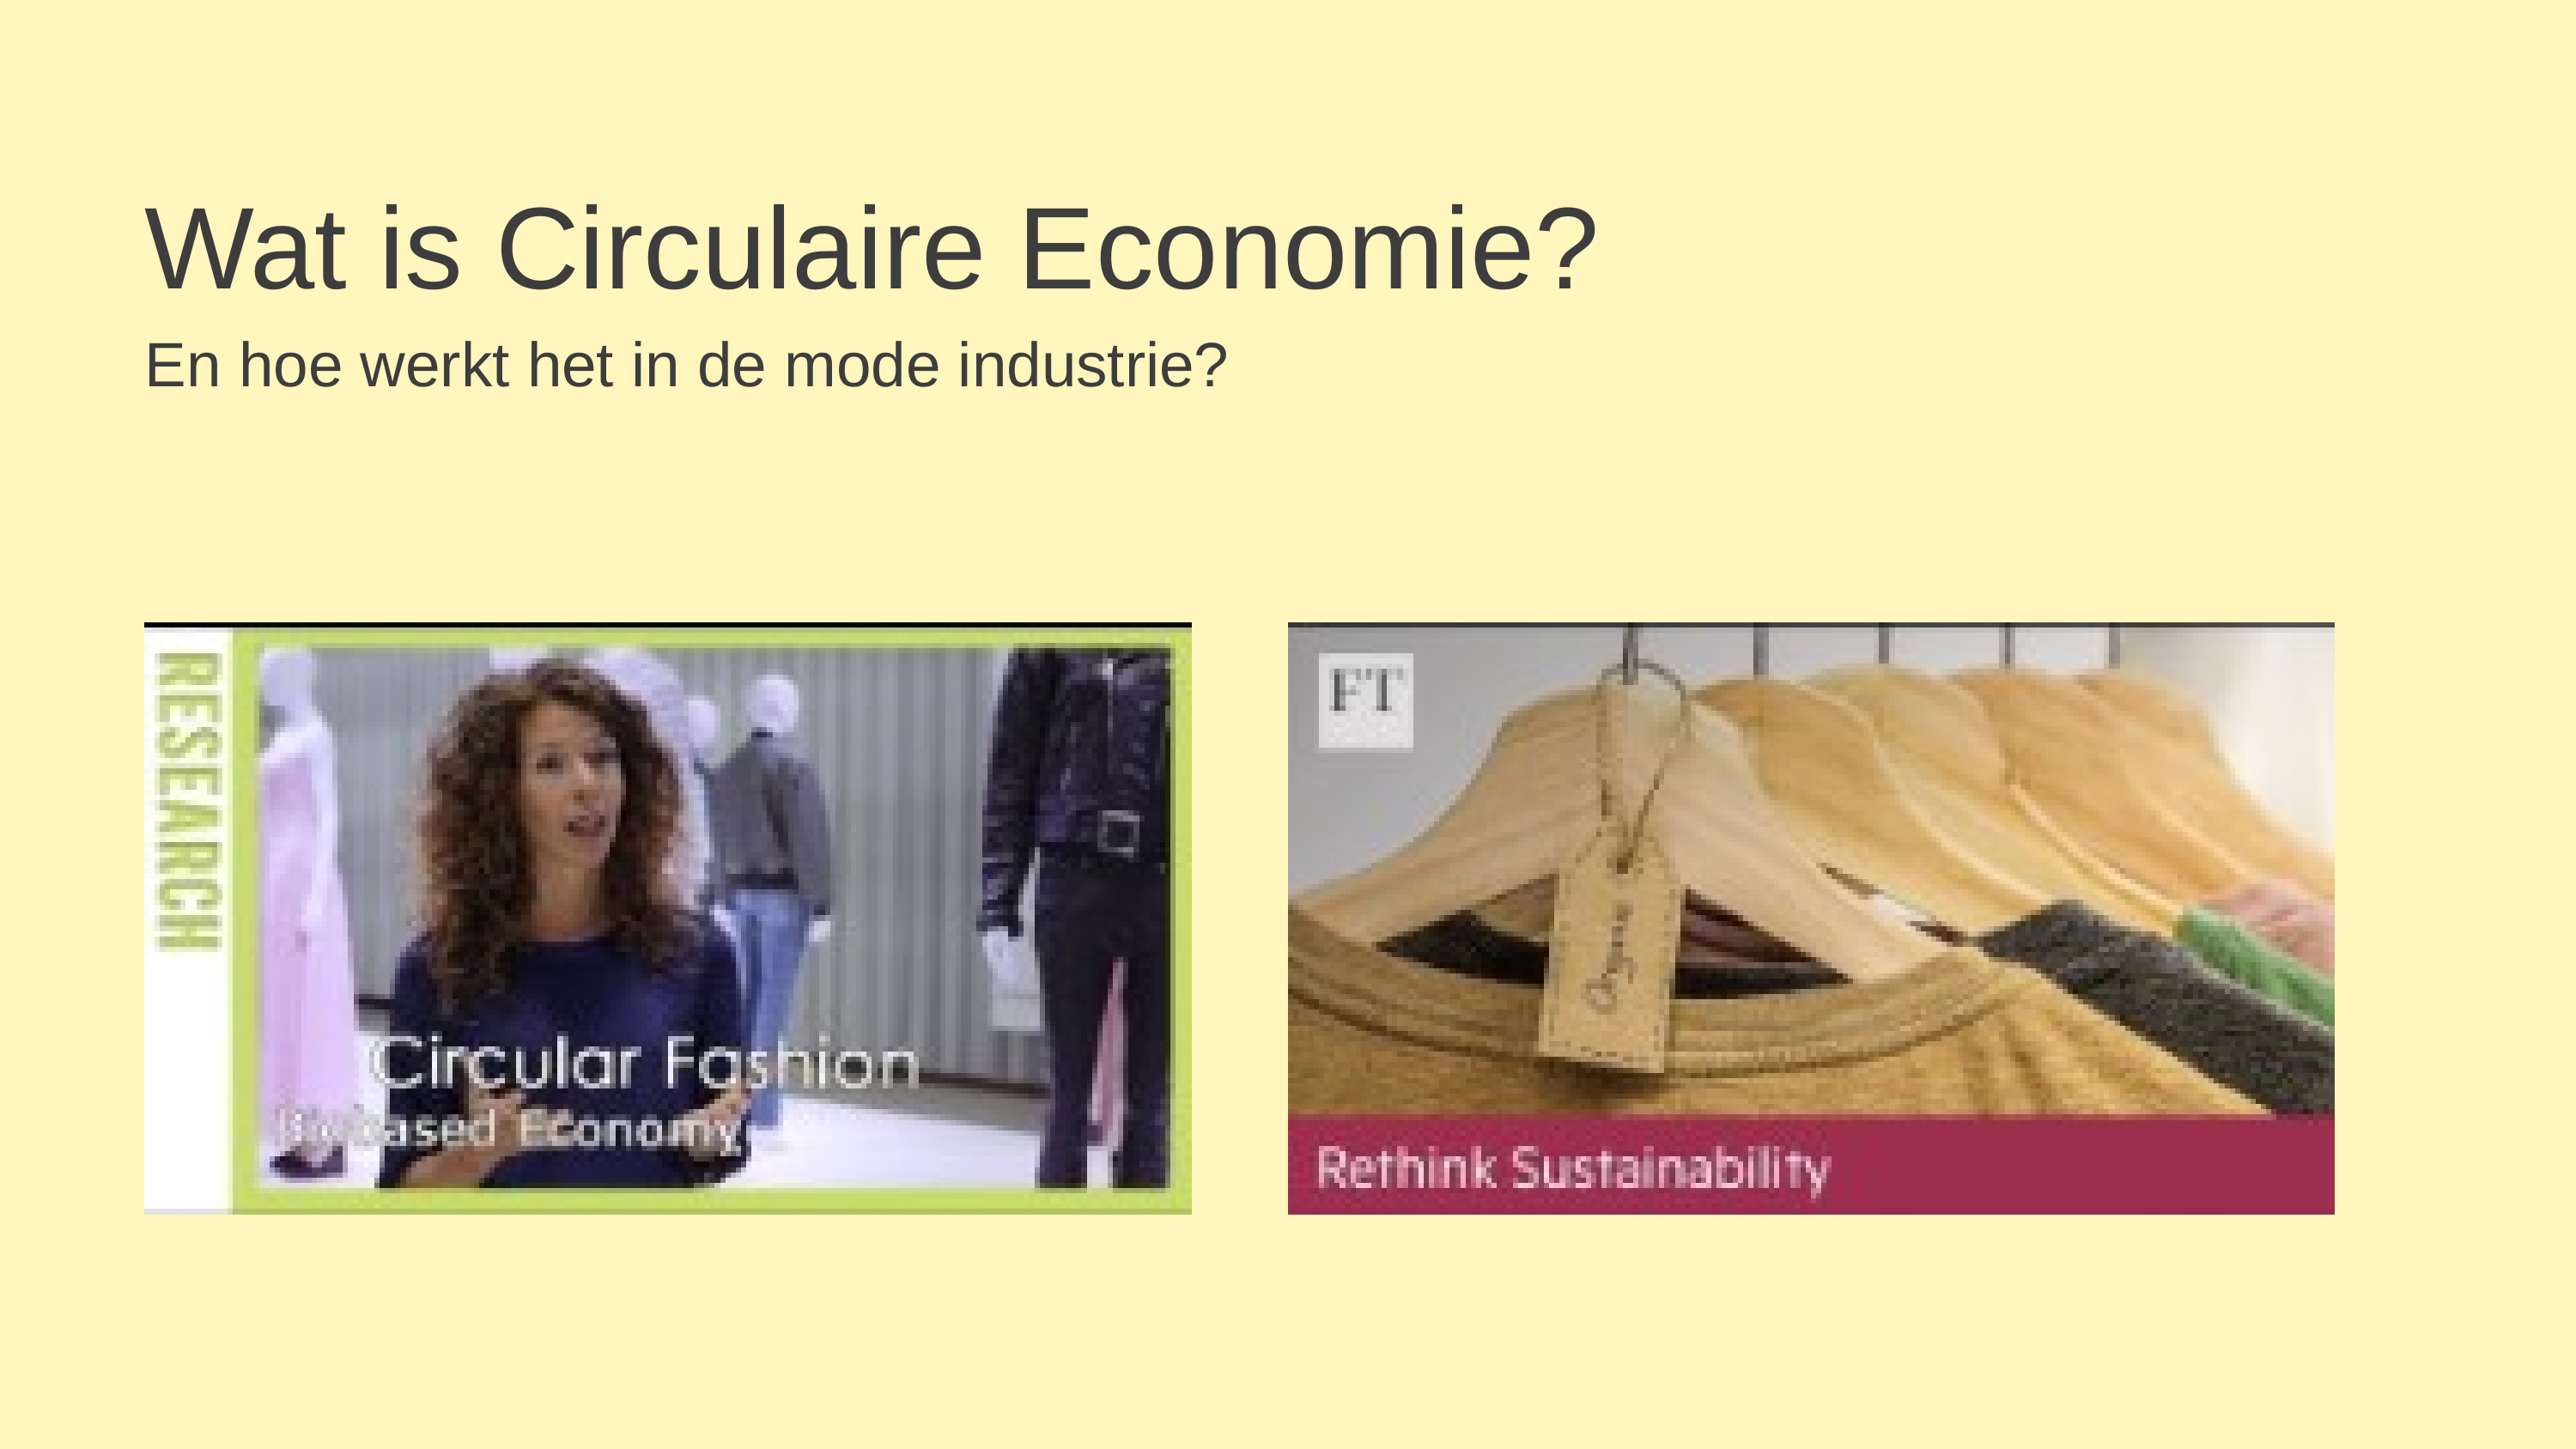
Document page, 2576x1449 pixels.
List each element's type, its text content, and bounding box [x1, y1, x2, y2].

text_box Wat is Circulaire Economie? [144, 144, 2133, 312]
picture [144, 622, 1192, 1215]
text_box En hoe werkt het in de mode industrie? [144, 301, 1747, 595]
picture [1287, 622, 2335, 1215]
